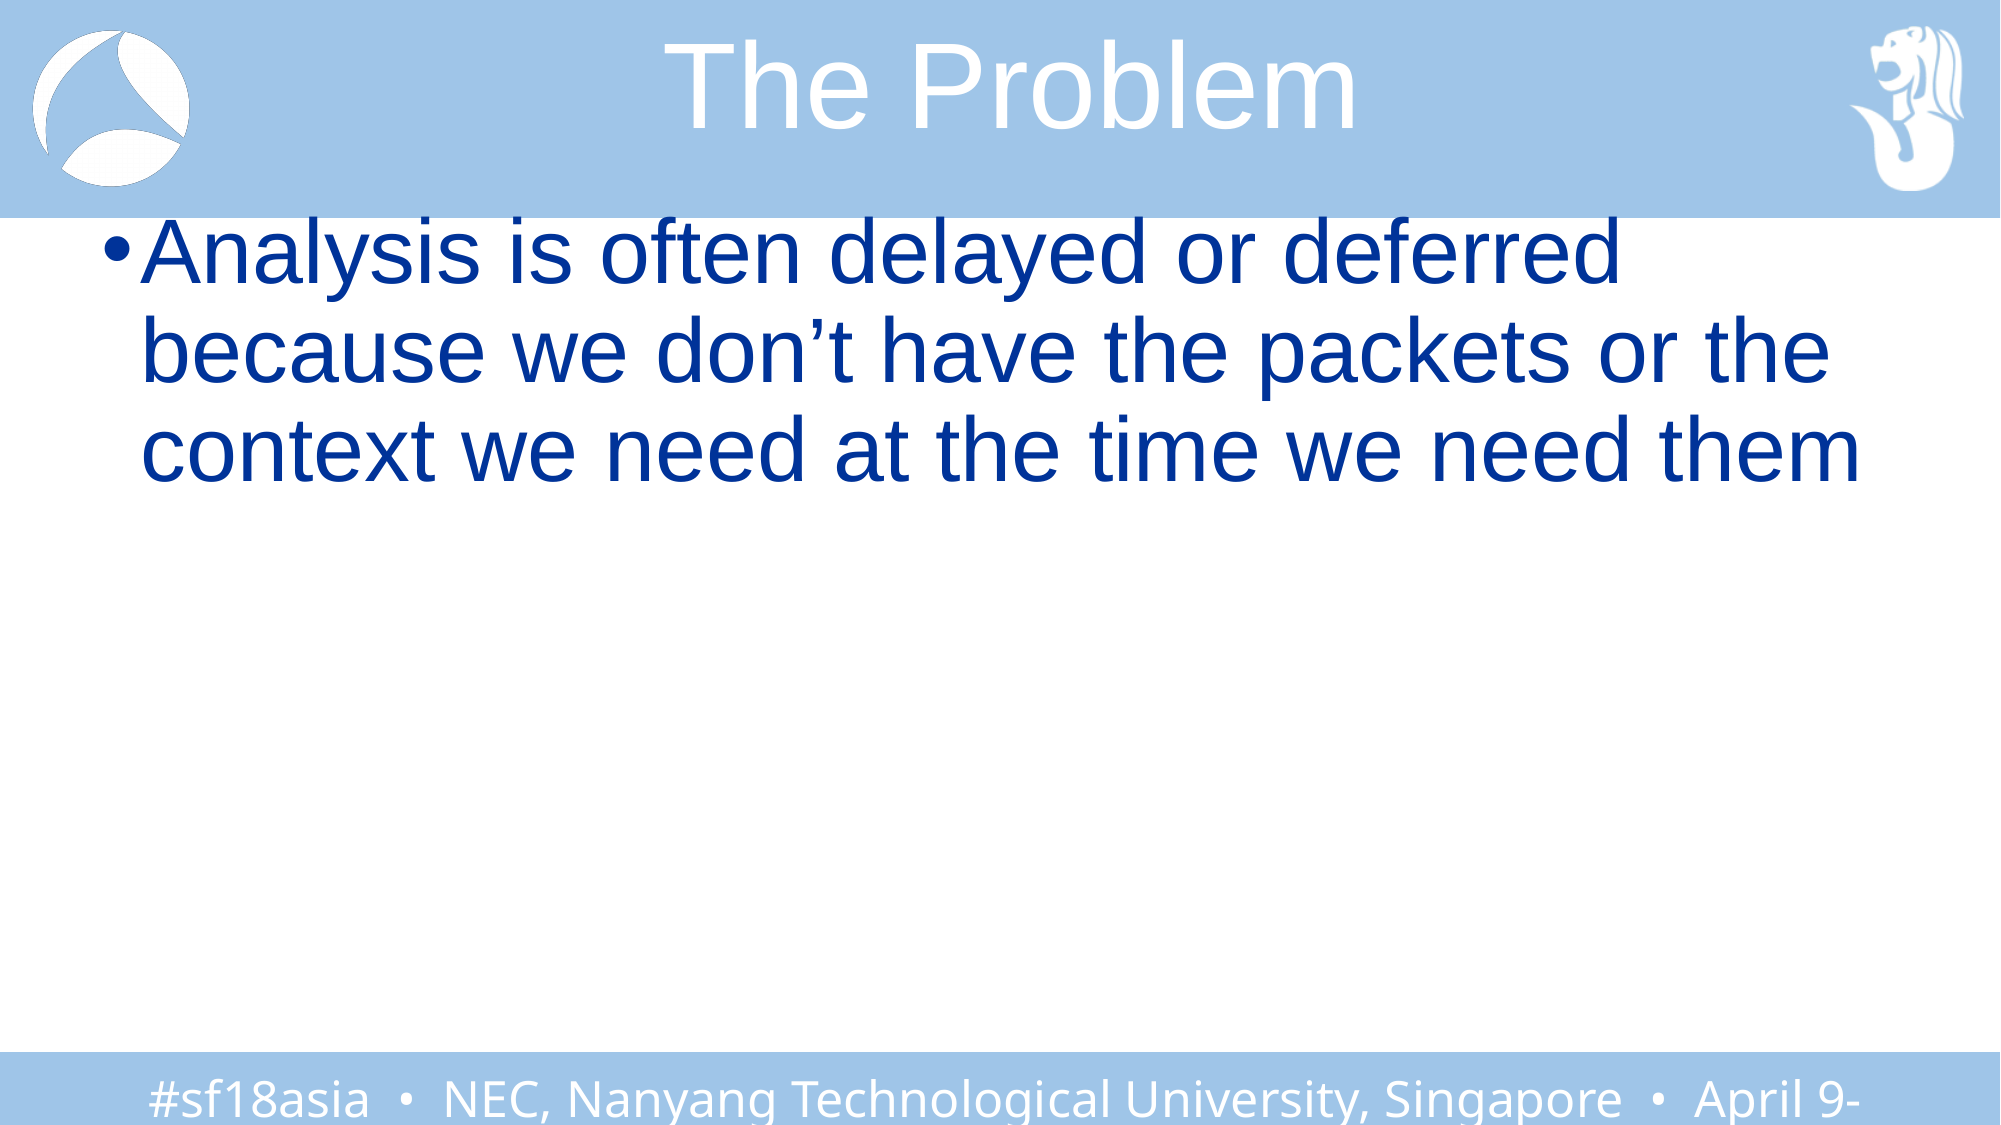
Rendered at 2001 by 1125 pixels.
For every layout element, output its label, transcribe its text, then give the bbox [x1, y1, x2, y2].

title The Problem [31, 24, 1994, 155]
list Analysis is often delayed or deferred because we don’t have the packets or the context we need at the time we need them [86, 188, 1914, 1051]
picture [32, 155, 190, 187]
picture [1849, 155, 1964, 191]
